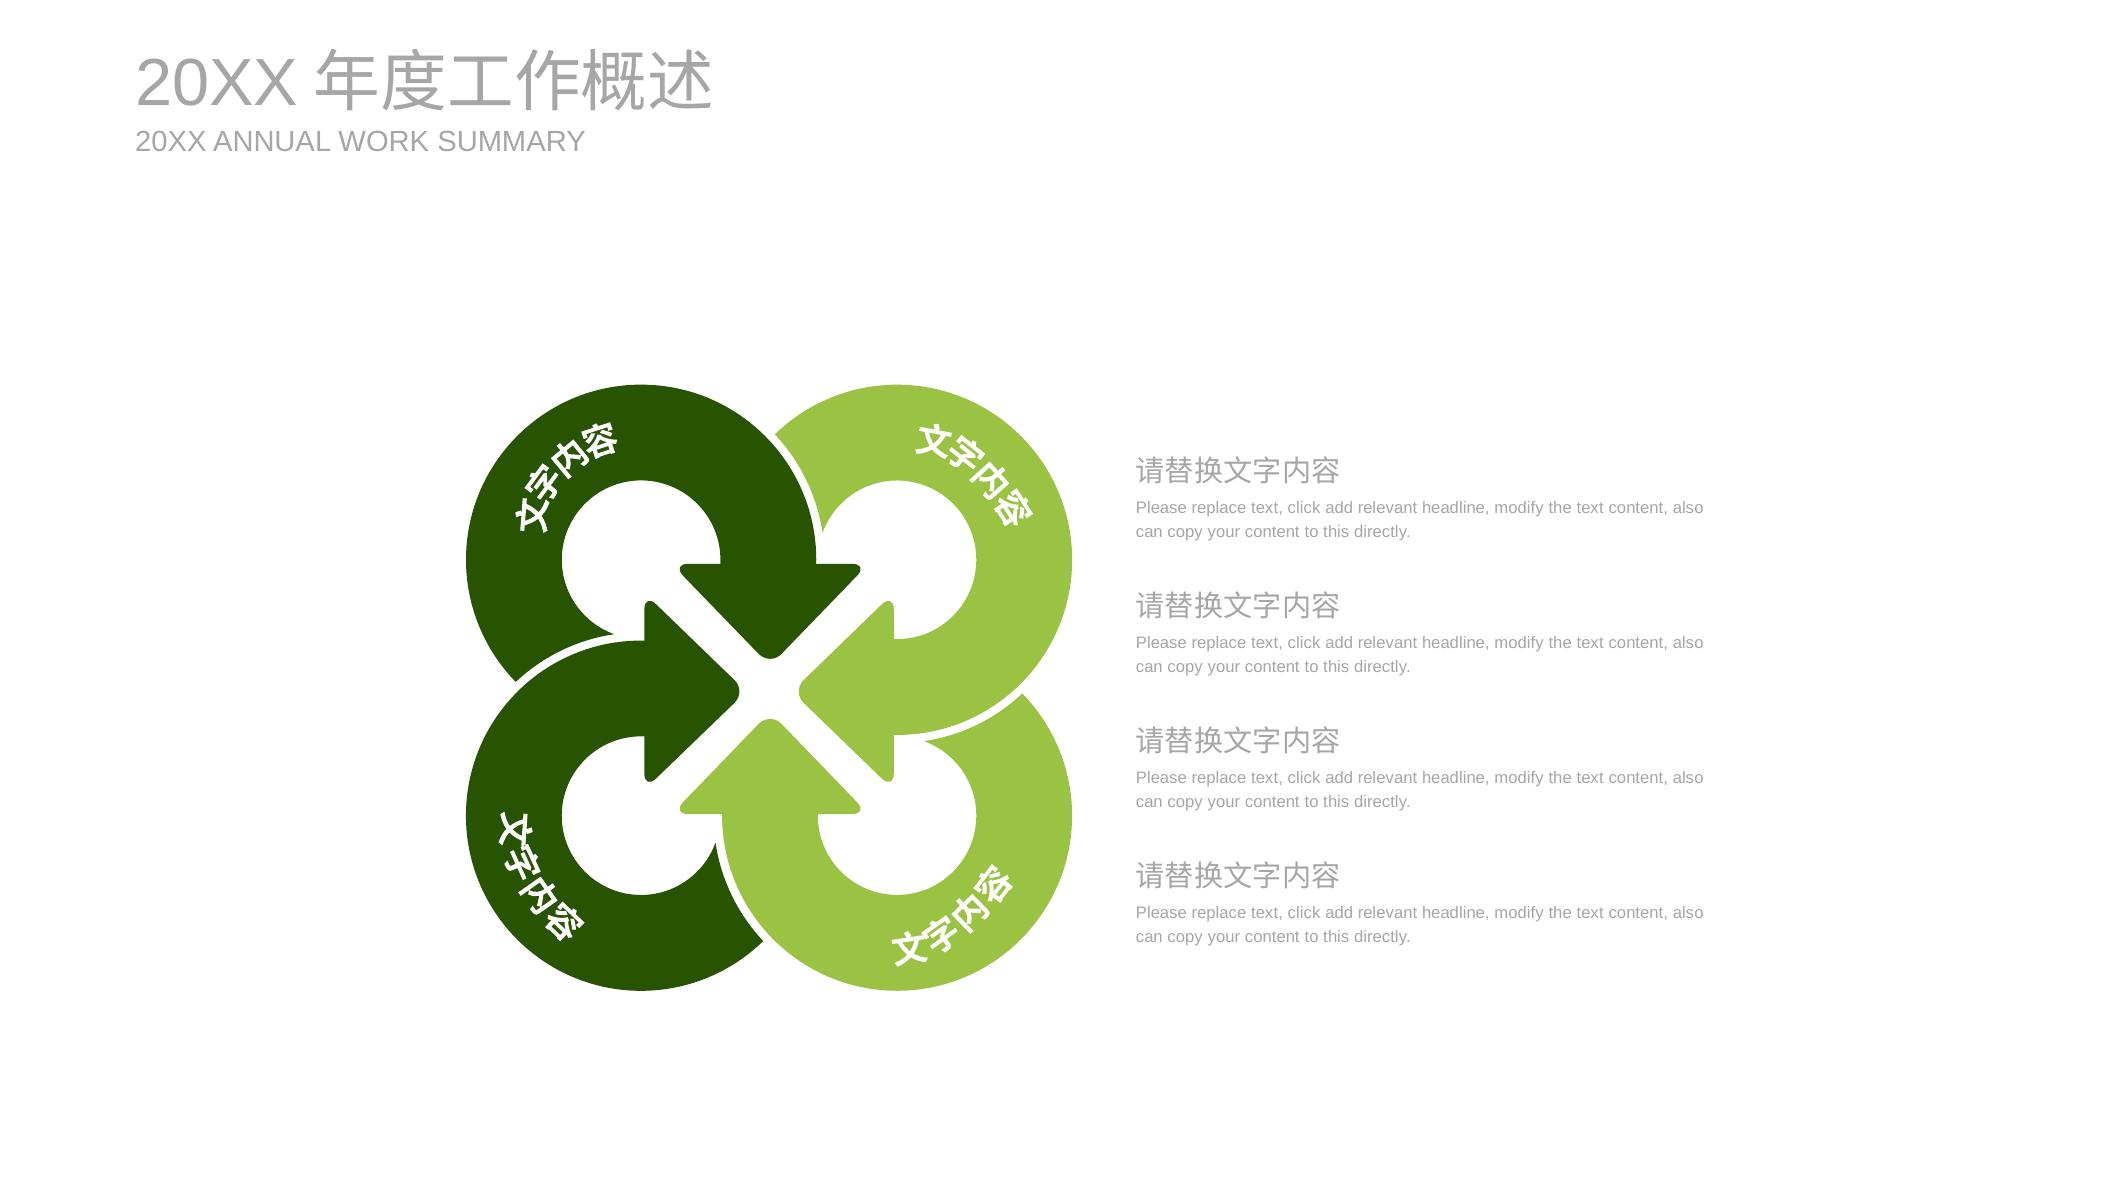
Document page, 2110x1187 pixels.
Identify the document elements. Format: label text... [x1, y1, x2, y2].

text_box 20XX年度工作概述 [135, 38, 783, 119]
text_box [465, 384, 1073, 991]
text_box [1135, 850, 1728, 945]
text_box 20XX ANNUAL WORK SUMMARY [135, 122, 596, 158]
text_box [1135, 715, 1728, 810]
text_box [1135, 580, 1728, 674]
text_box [1135, 444, 1728, 539]
